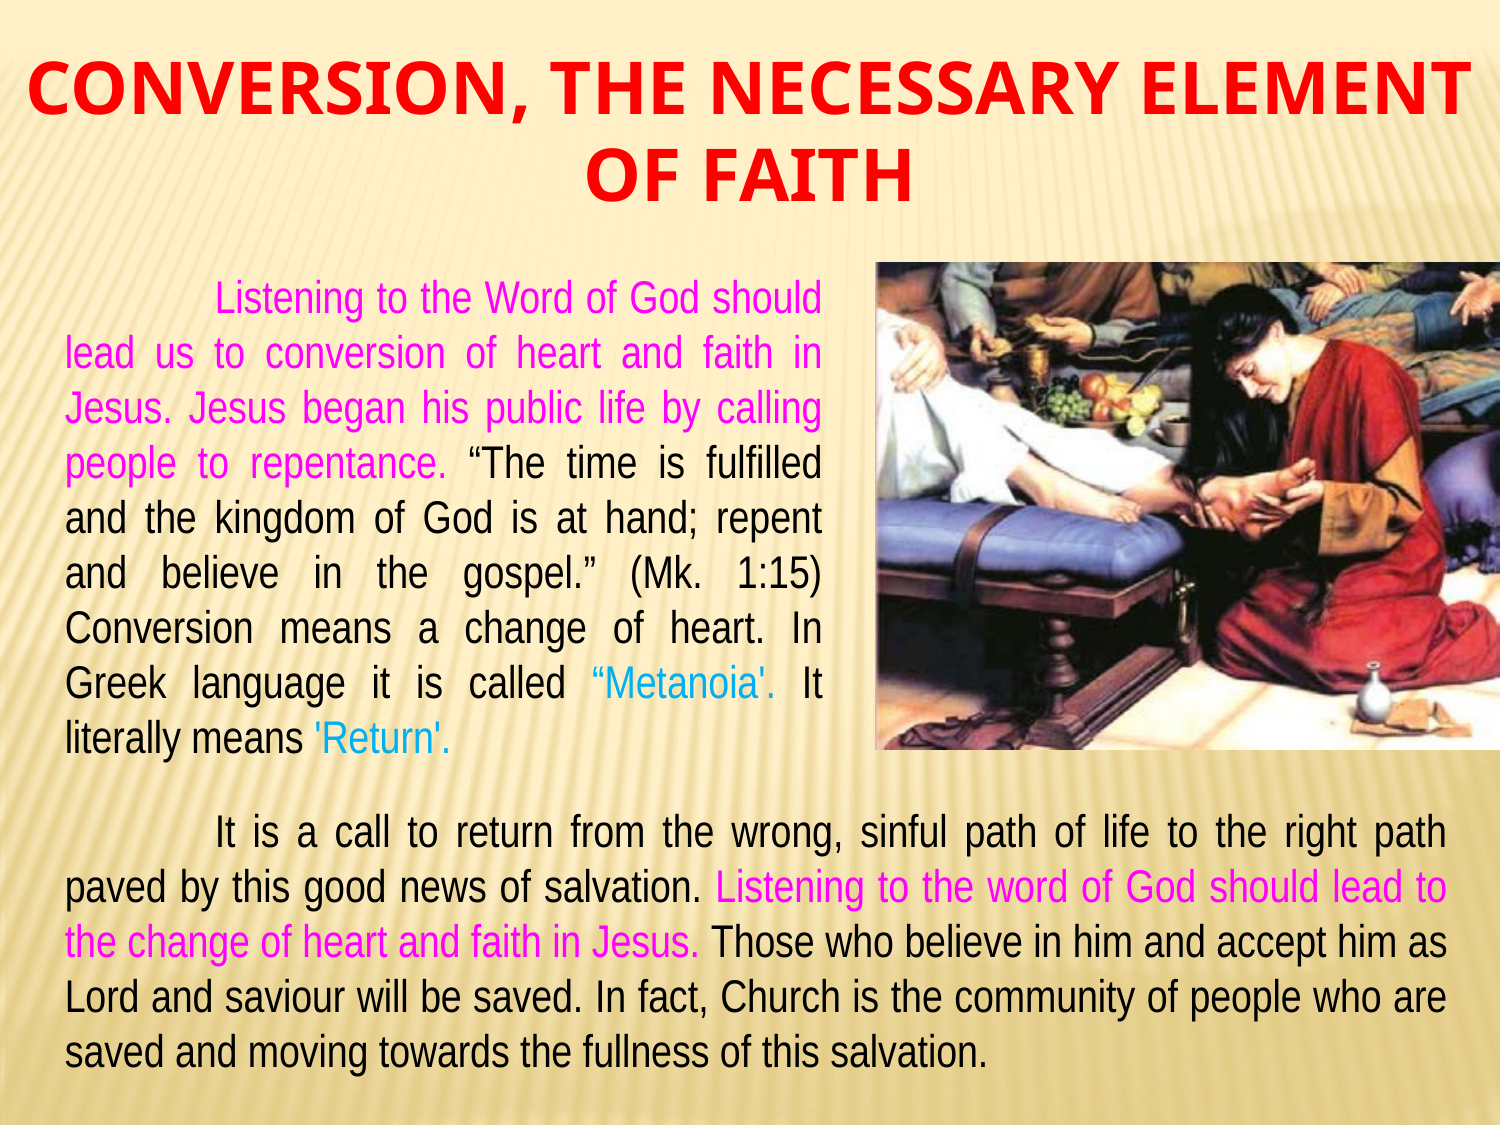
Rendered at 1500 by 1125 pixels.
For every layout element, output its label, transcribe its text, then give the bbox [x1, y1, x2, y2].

picture [874, 262, 1500, 751]
text_box Listening to the Word of God should lead us to conversion of heart and faith in Jesus. Jesus began his public life by calling people to repentance. “The time is fulfilled and the kingdom of God is at hand; repent and believe in the gospel.” (Mk. 1:15) Conversion means a change of heart. In Greek language it is called “Metanoia'. It literally means 'Return'. [50, 260, 838, 770]
text_box It is a call to return from the wrong, sinful path of life to the right path paved by this good news of salvation. Listening to the word of God should lead to the change of heart and faith in Jesus. Those who believe in him and accept him as Lord and saviour will be saved. In fact, Church is the community of people who are saved and moving towards the fullness of this salvation. [49, 794, 1463, 1085]
text_box CONVERSION, THE NECESSARY ELEMENT OF FAITH [0, 33, 1500, 224]
